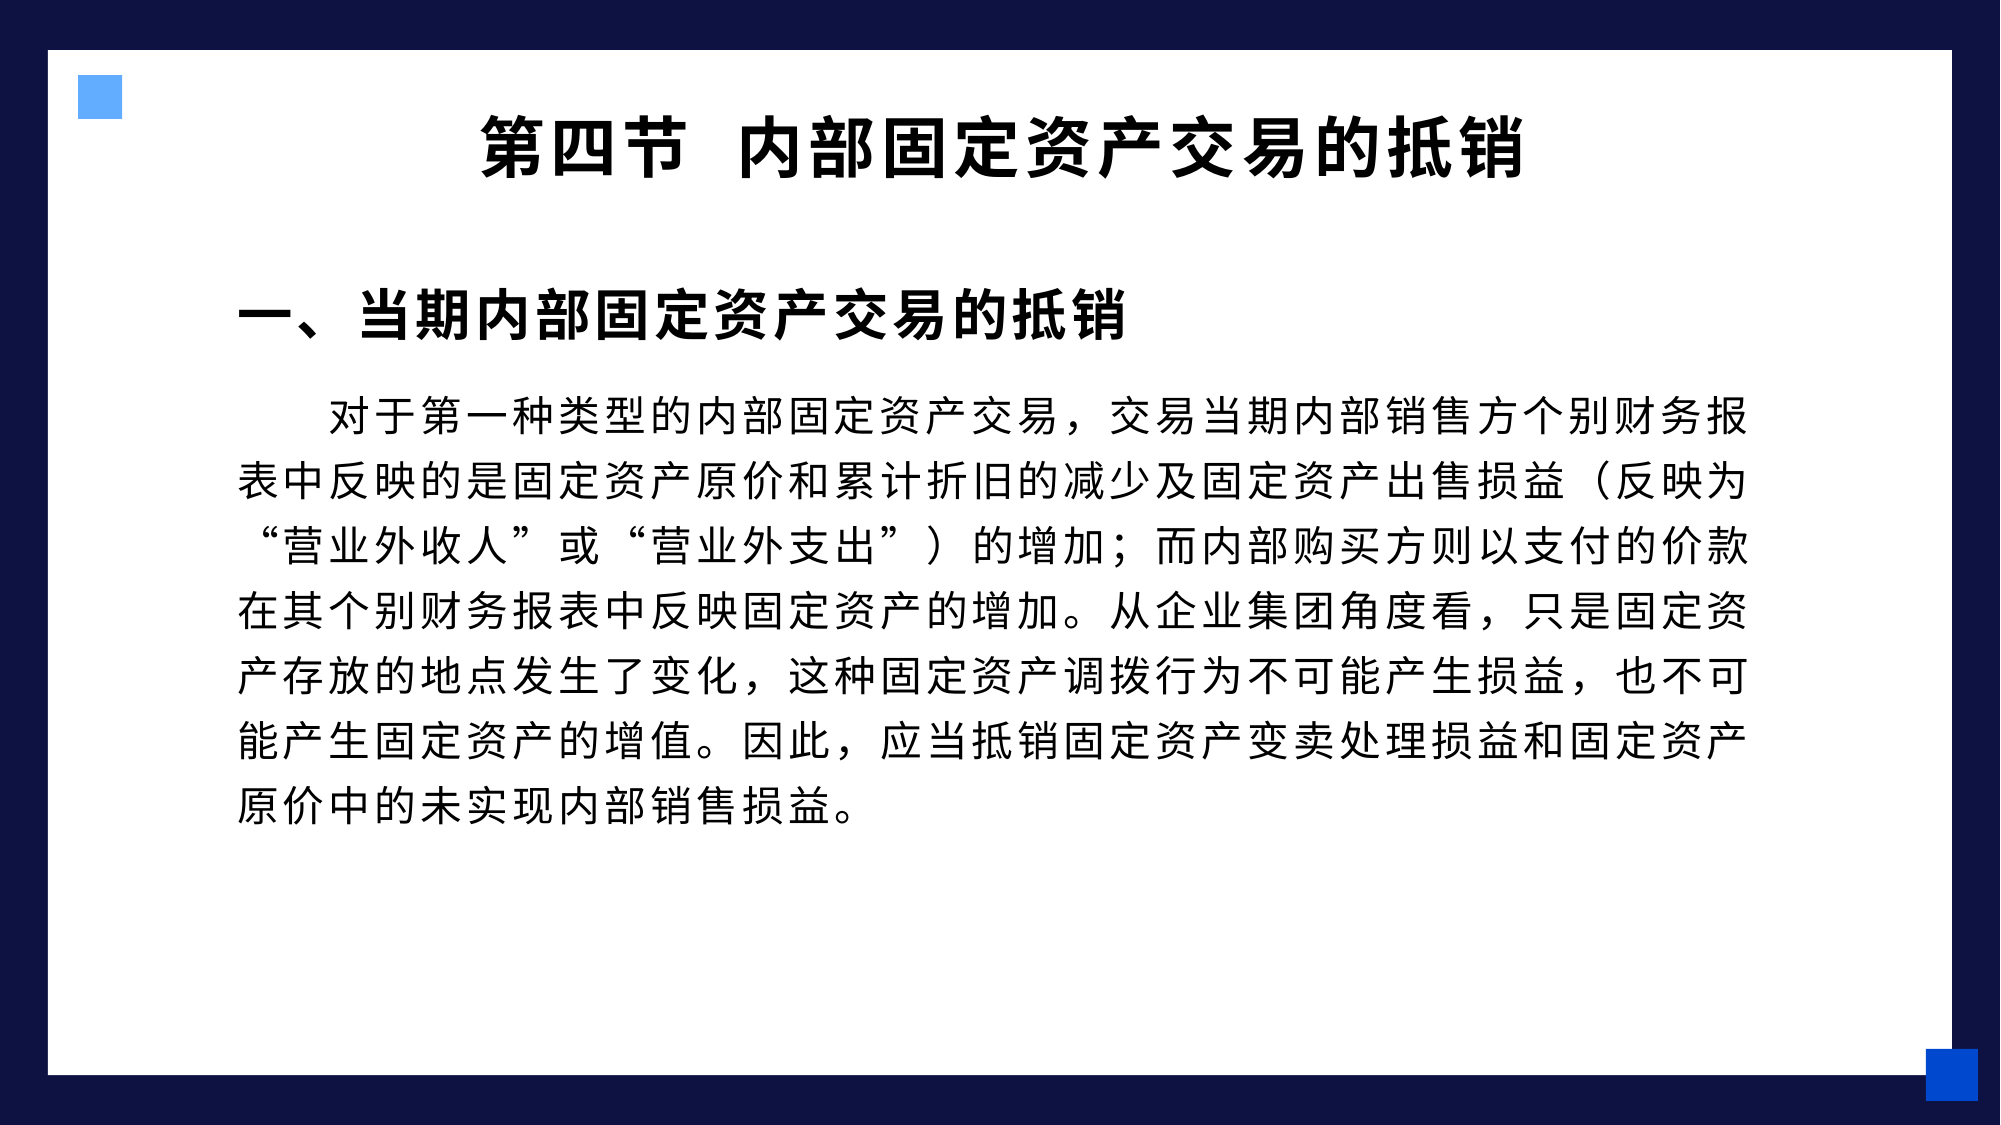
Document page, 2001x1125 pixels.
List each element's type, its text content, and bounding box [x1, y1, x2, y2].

list 一、当期内部固定资产交易的抵销 对于第一种类型的内部固定资产交易，交易当期内部销售方个别财务报表中反映的是固定资产原价和累计折旧的减少及固定资产出售损益（反映为“营业外收人”或“营业外支出”）的增加；而内部购买方则以支付的价款在其个别财务报表中反映固定资产的增加。从企业集团角度看，只是固定资产存放的地点发生了变化，这种固定资产调拨行为不可能产生损益，也不可能产生固定资产的增值。因此，应当抵销固定资产变卖处理损益和固定资产原价中的未实现内部销售损益。 [220, 267, 1800, 833]
text_box 第四节 内部固定资产交易的抵销 [376, 75, 1625, 200]
